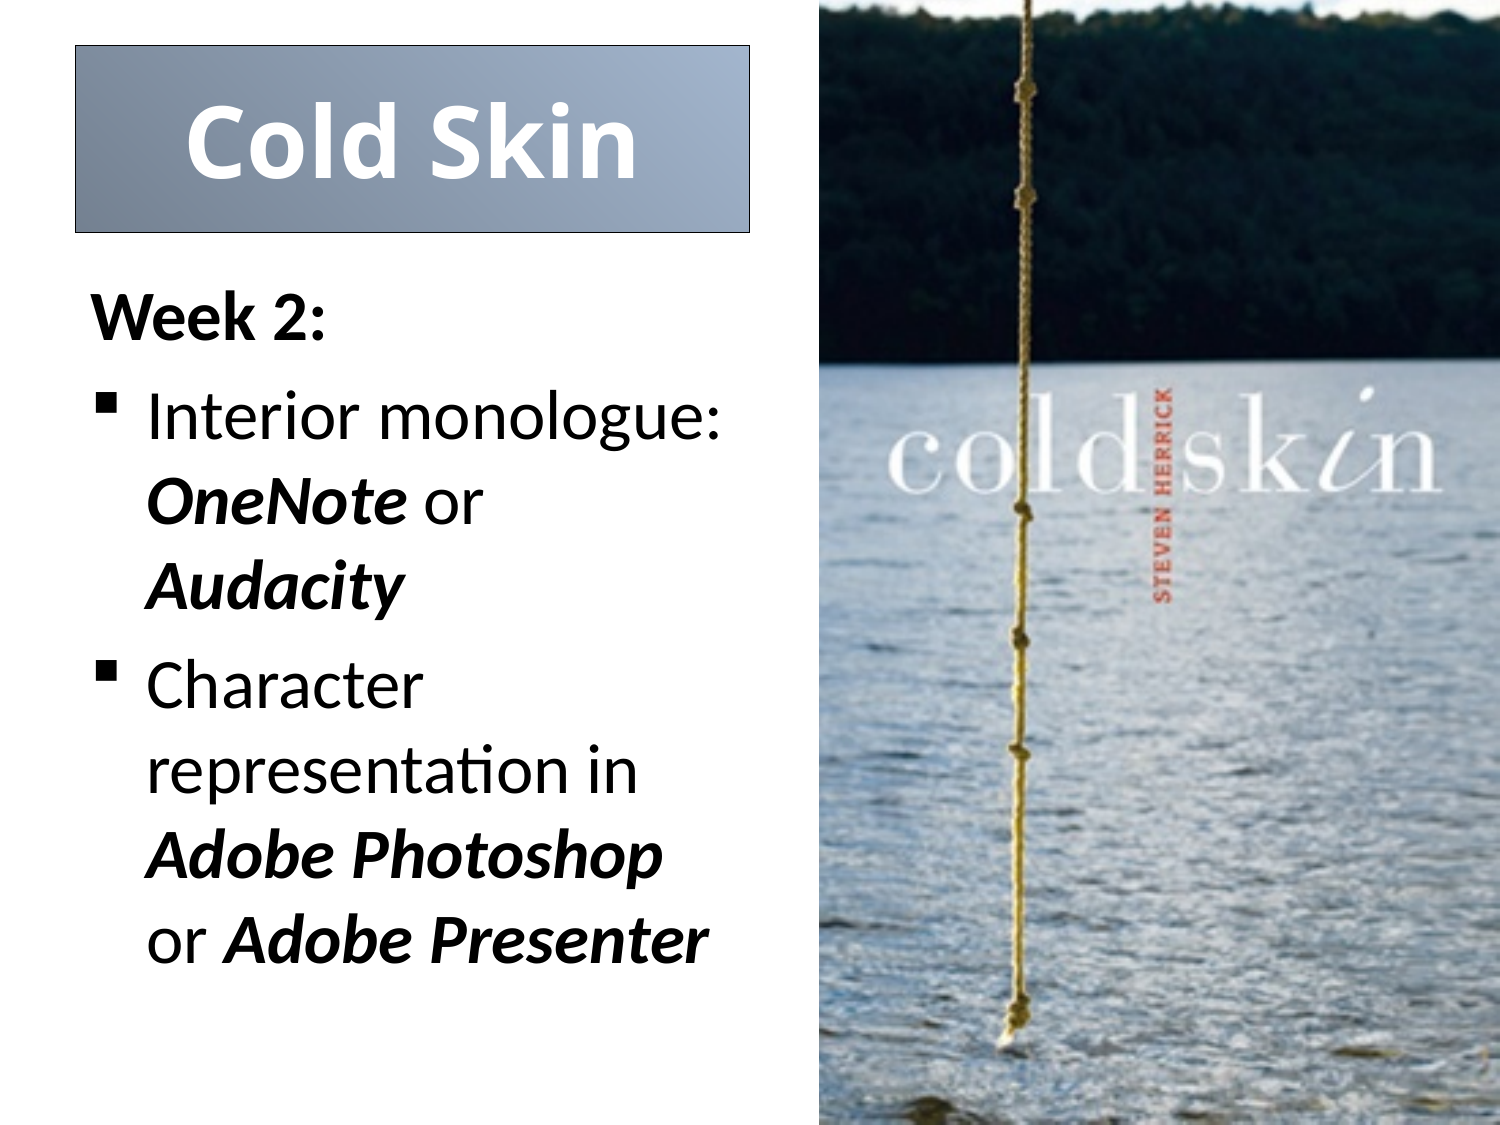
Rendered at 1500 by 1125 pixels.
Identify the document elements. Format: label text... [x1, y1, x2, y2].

picture [818, 0, 1500, 1125]
list Week 2: Interior monologue: OneNote or Audacity Character representation in Adobe Photoshop or Adobe Presenter [75, 262, 750, 1050]
title Cold Skin [75, 45, 750, 233]
